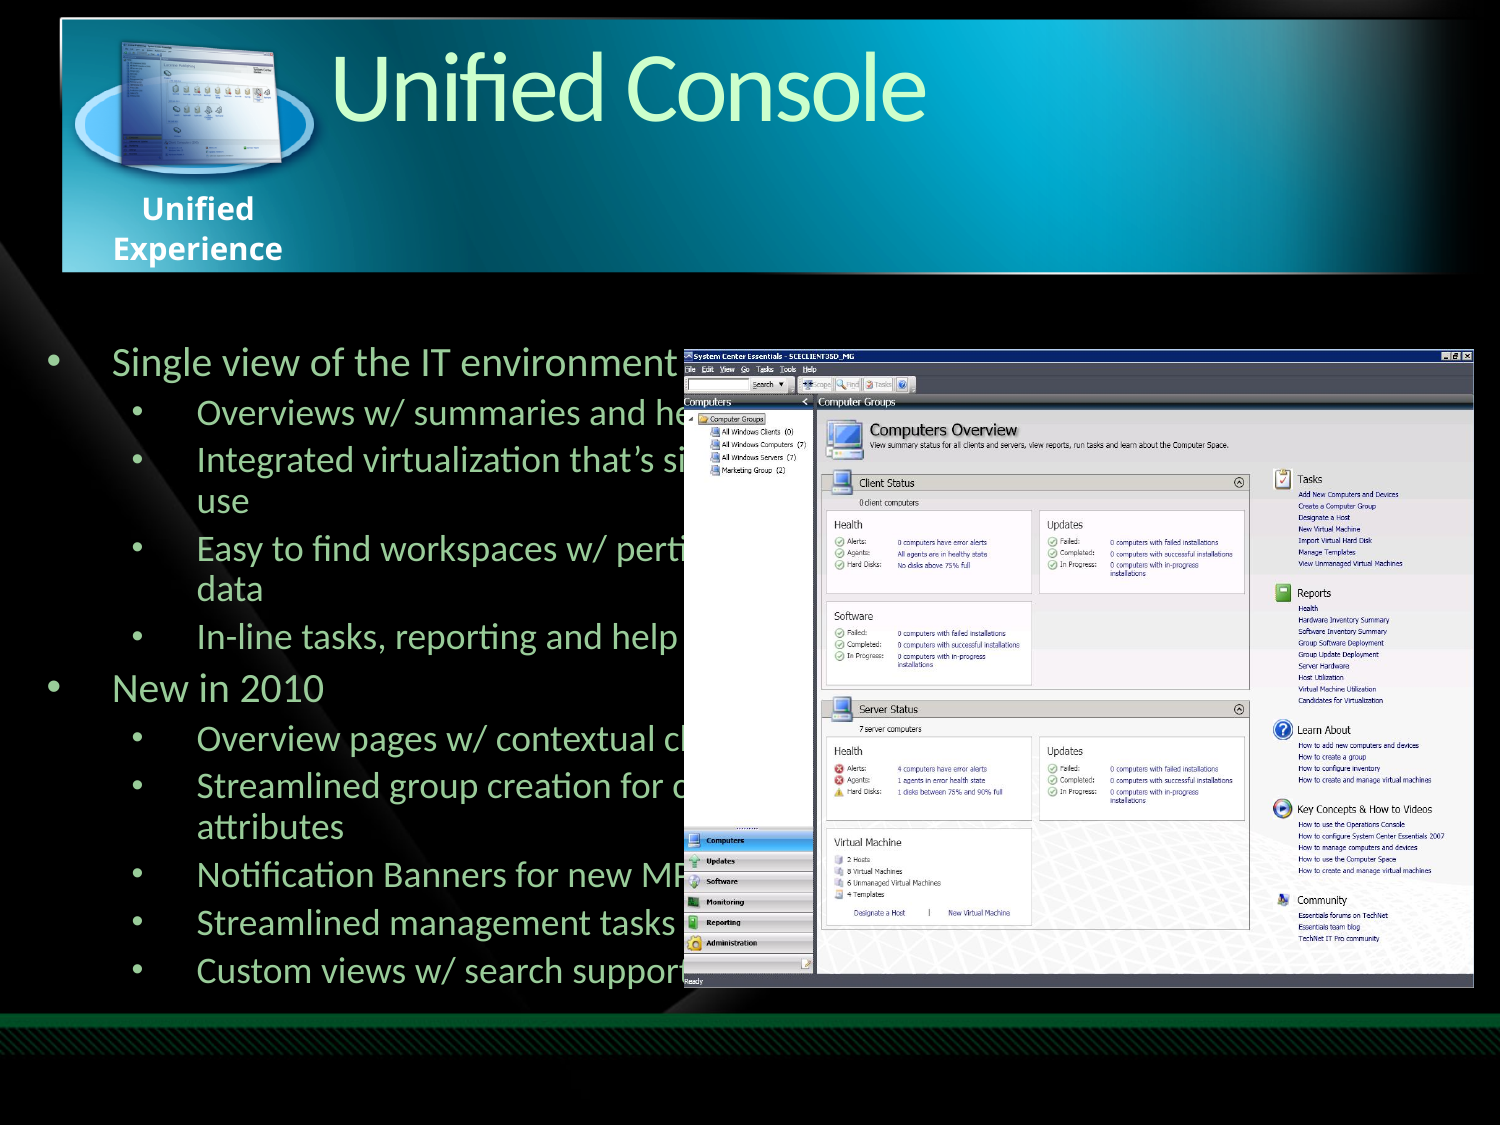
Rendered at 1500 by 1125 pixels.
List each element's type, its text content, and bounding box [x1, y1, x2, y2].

picture [0, 0, 1500, 1125]
list Single view of the IT environment Overviews w/ summaries and health Integrated virtualization that’s simple to use Easy to find workspaces w/ pertinent data In-line tasks, reporting and help New in 2010 Overview pages w/ contextual click-thru Streamlined group creation for common attributes Notification Banners for new MP’s Streamlined management tasks Custom views w/ search support [46, 340, 835, 1125]
title Unified Console [329, 34, 1438, 144]
